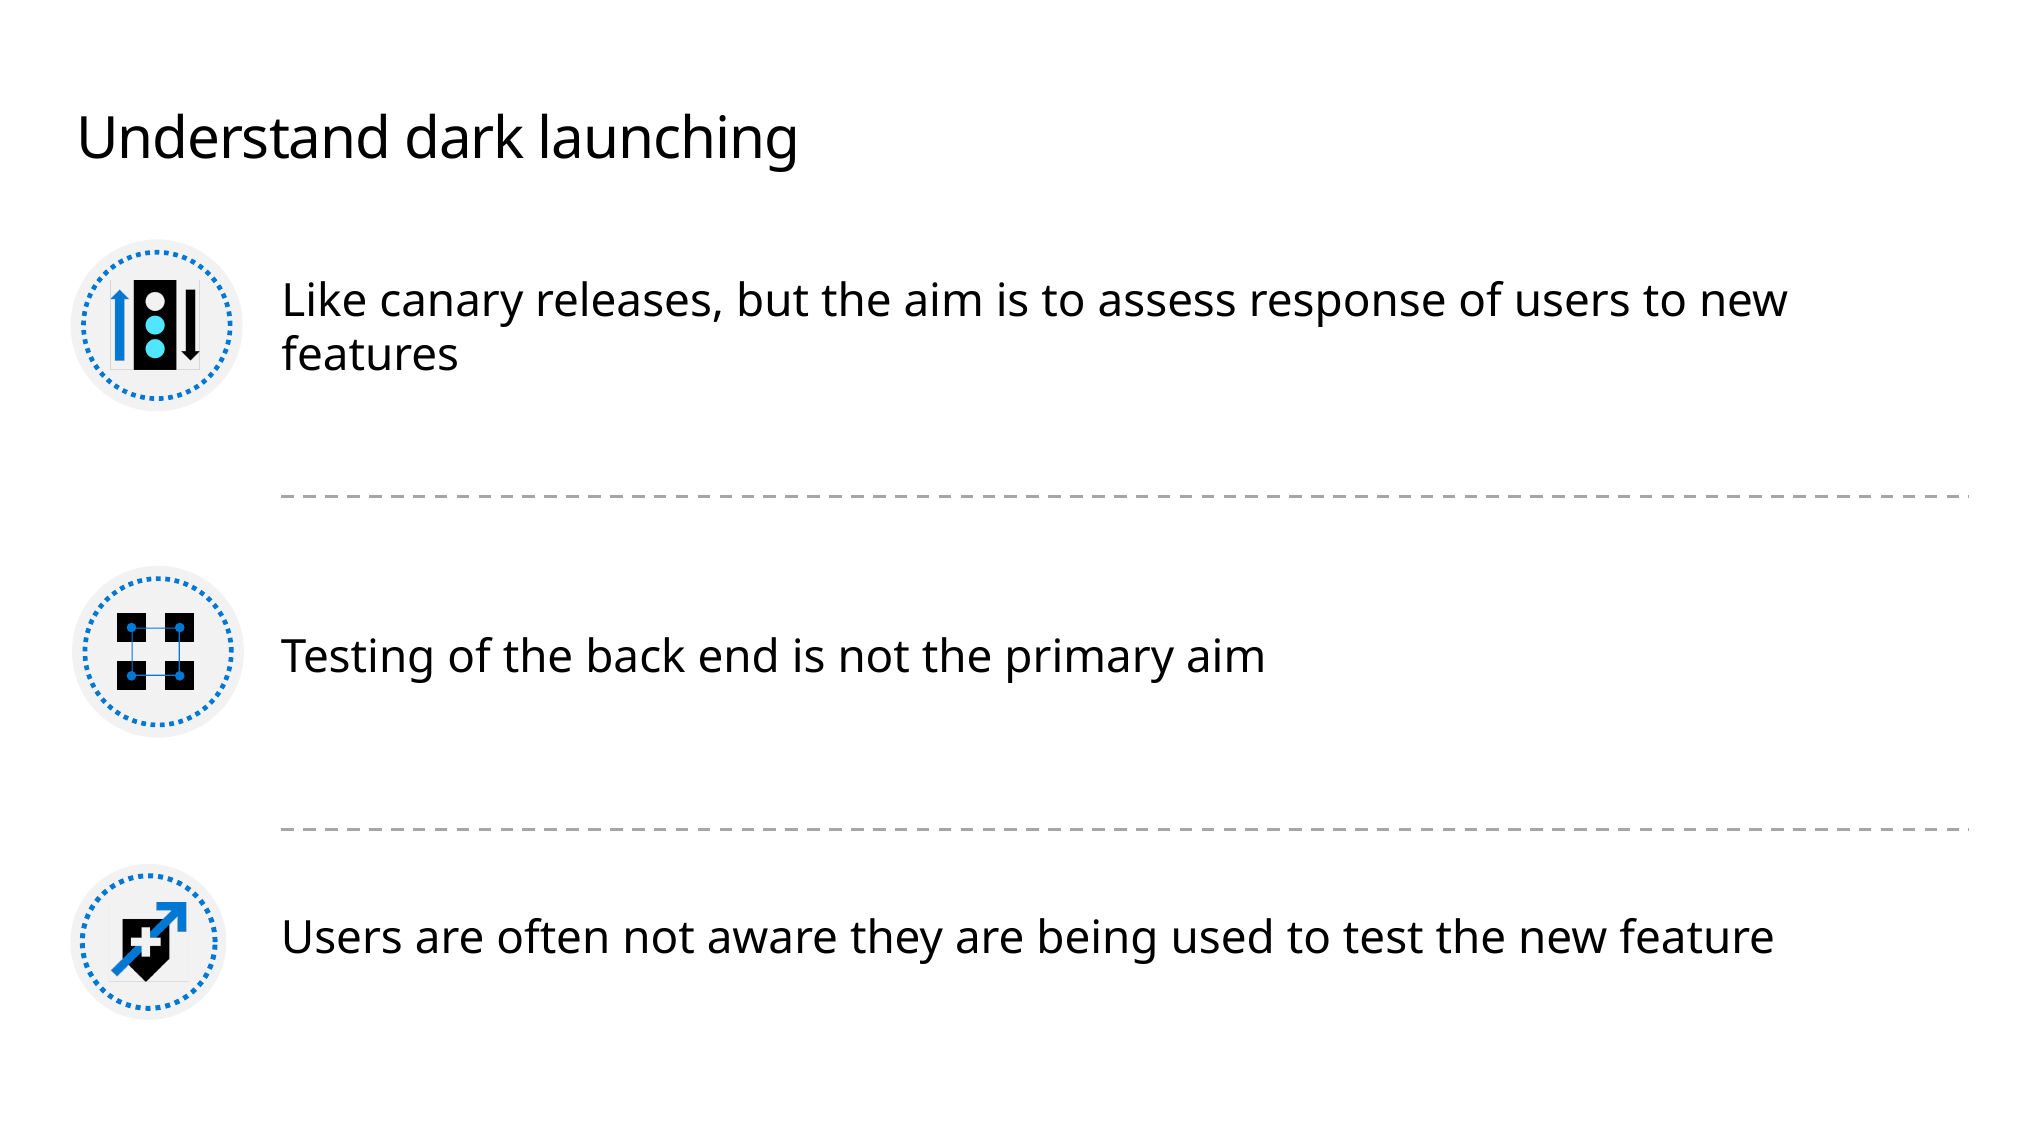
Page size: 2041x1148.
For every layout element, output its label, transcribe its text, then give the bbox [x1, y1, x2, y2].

text_box Testing of the back end is not the primary aim [280, 626, 1969, 682]
picture [69, 863, 227, 1020]
text_box Like canary releases, but the aim is to assess response of users to new features [281, 269, 1970, 381]
title Understand dark launching [76, 103, 1969, 172]
text_box Users are often not aware they are being used to test the new feature [280, 907, 1969, 964]
picture [70, 238, 243, 412]
picture [71, 565, 244, 738]
